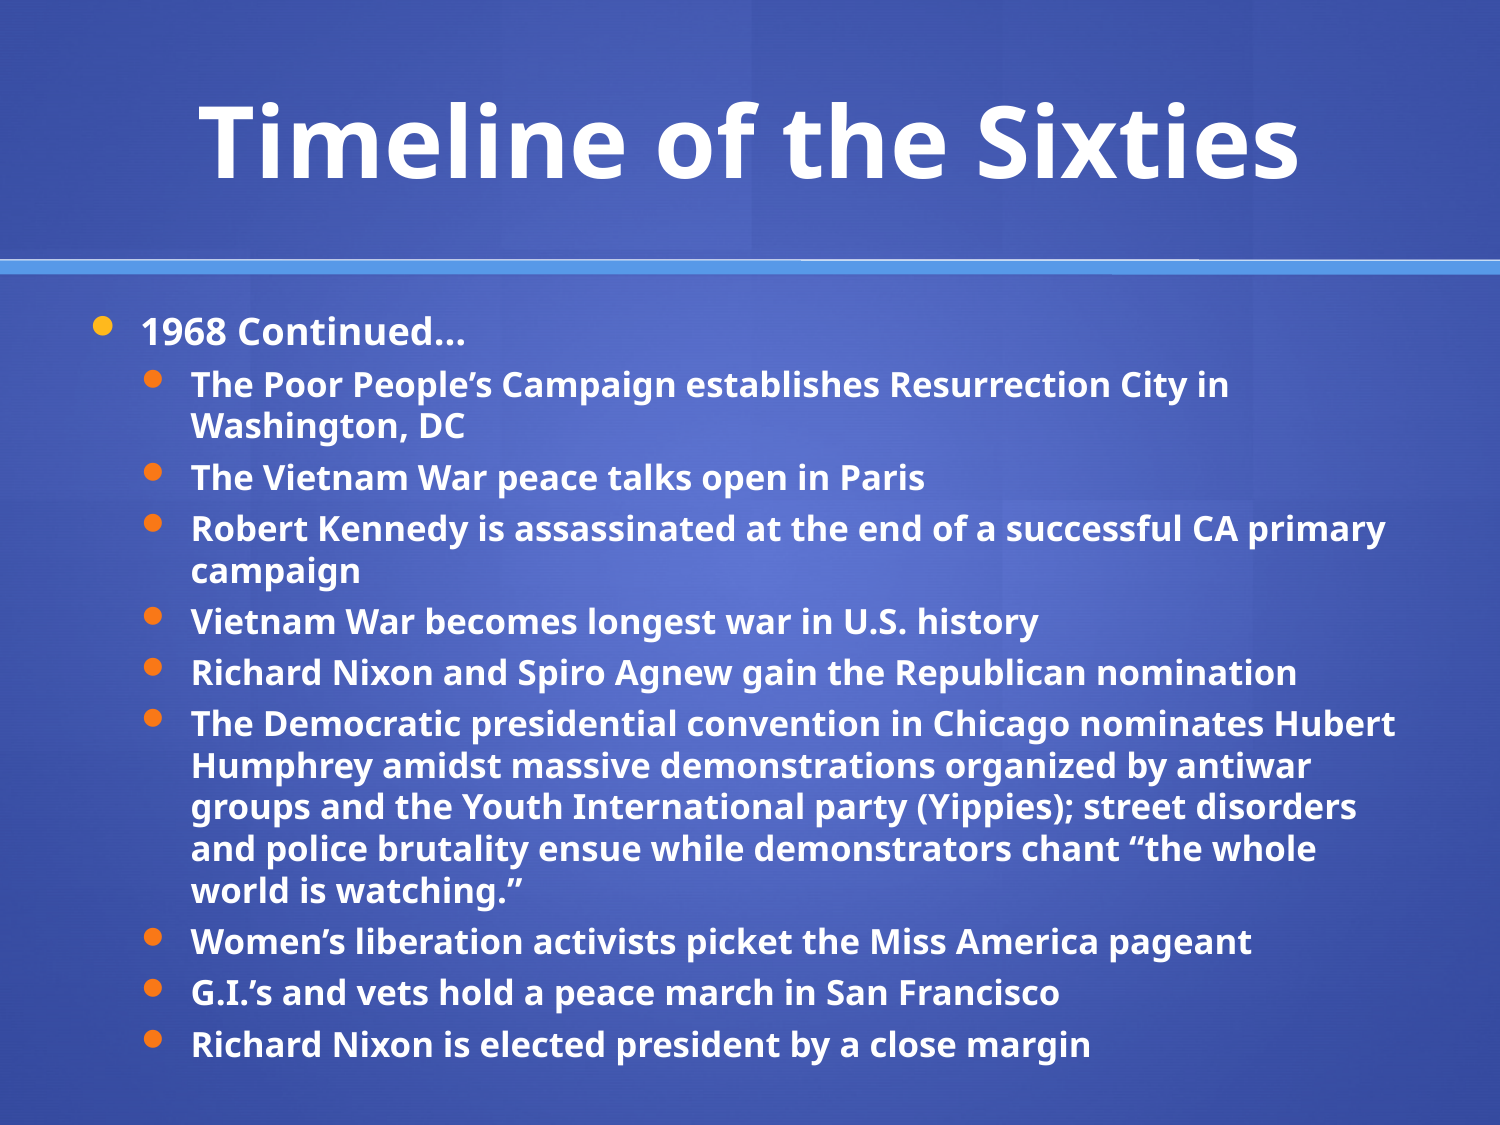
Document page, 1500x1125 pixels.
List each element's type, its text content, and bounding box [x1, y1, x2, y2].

title Timeline of the Sixties [75, 45, 1425, 233]
list 1968 Continued… The Poor People’s Campaign establishes Resurrection City in Washington, DC The Vietnam War peace talks open in Paris Robert Kennedy is assassinated at the end of a successful CA primary campaign Vietnam War becomes longest war in U.S. history Richard Nixon and Spiro Agnew gain the Republican nomination The Democratic presidential convention in Chicago nominates Hubert Humphrey amidst massive demonstrations organized by antiwar groups and the Youth International party (Yippies); street disorders and police brutality ensue while demonstrators chant “the whole world is watching.” Women’s liberation activists picket the Miss America pageant G.I.’s and vets hold a peace march in San Francisco Richard Nixon is elected president by a close margin [75, 299, 1425, 1075]
